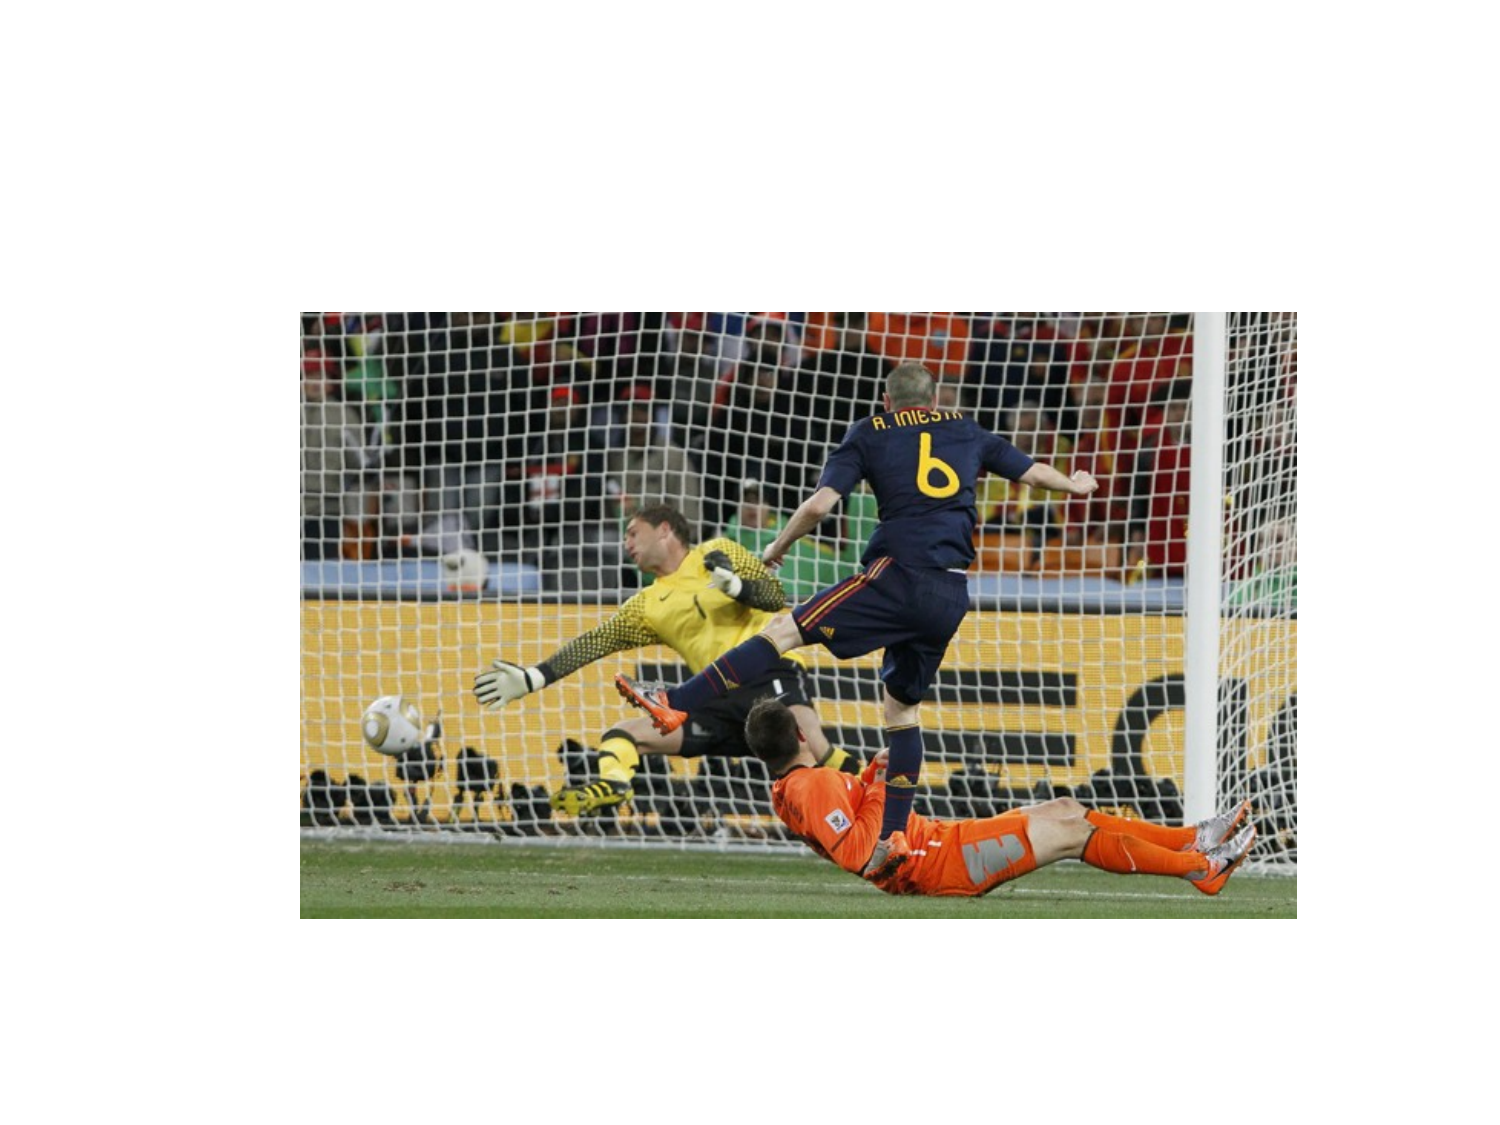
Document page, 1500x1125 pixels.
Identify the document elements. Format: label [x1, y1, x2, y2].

list [299, 312, 1297, 919]
